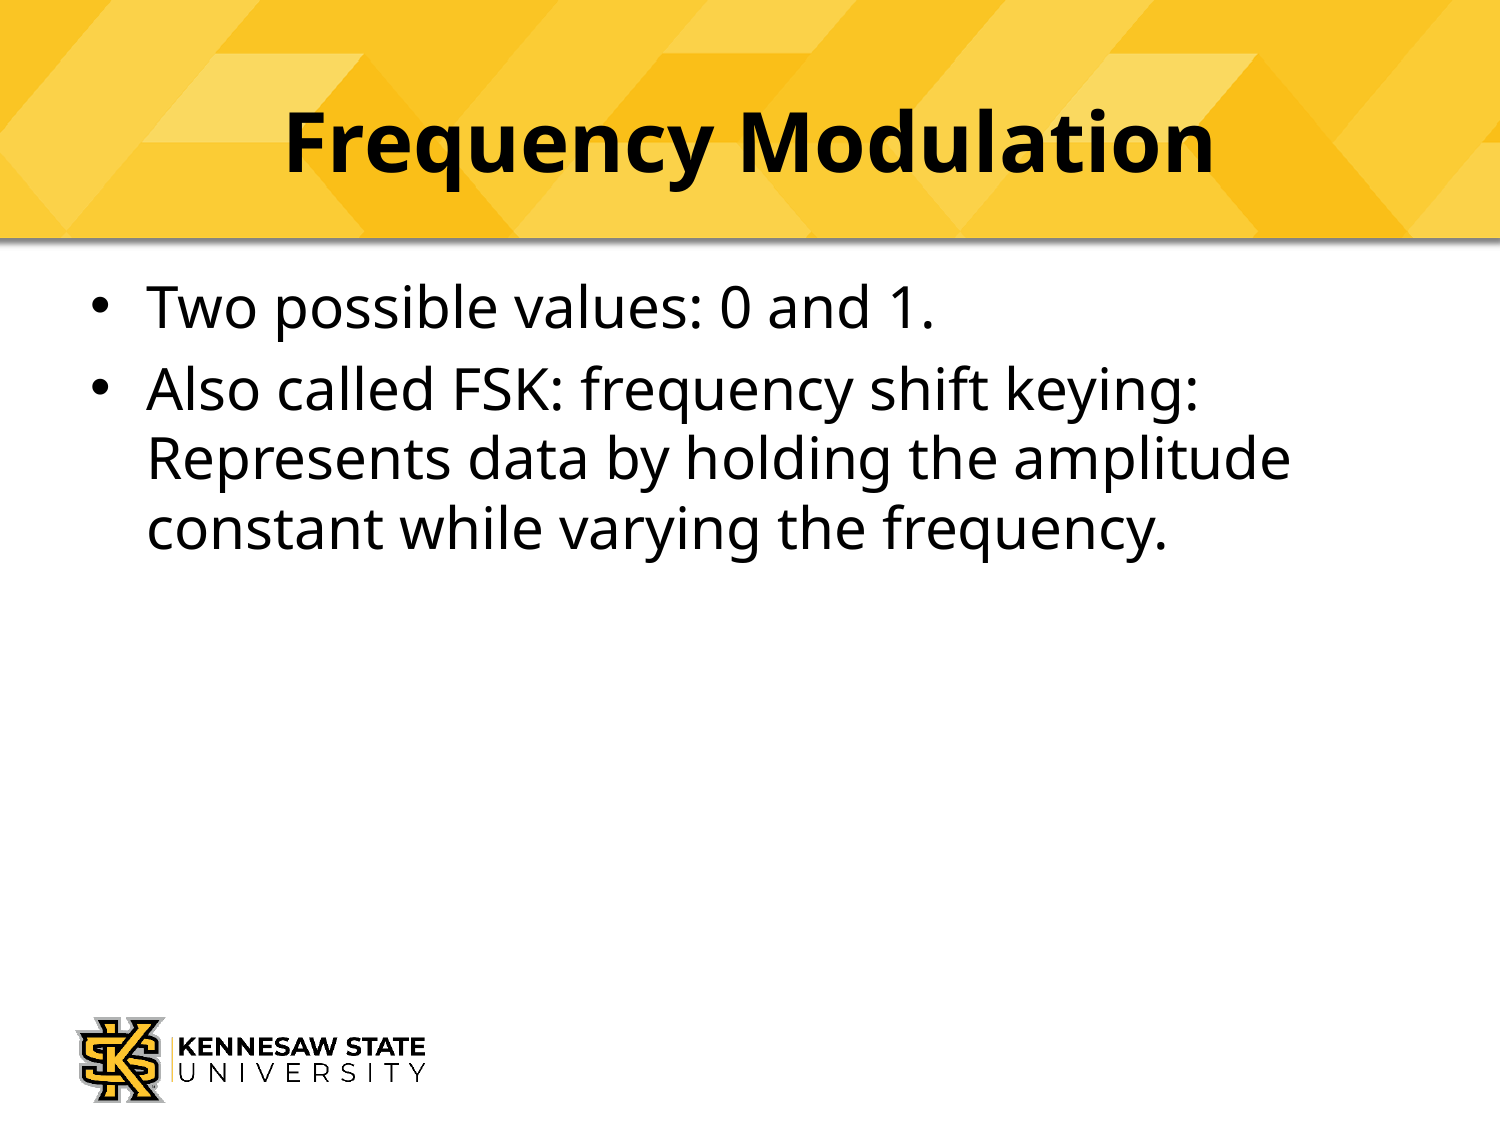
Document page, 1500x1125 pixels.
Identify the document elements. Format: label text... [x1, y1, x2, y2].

list Two possible values: 0 and 1. Also called FSK: frequency shift keying: Represents data by holding the amplitude constant while varying the frequency. [75, 262, 1425, 1005]
picture [0, 0, 1500, 251]
title Frequency Modulation [75, 45, 1425, 233]
picture [75, 1017, 425, 1103]
